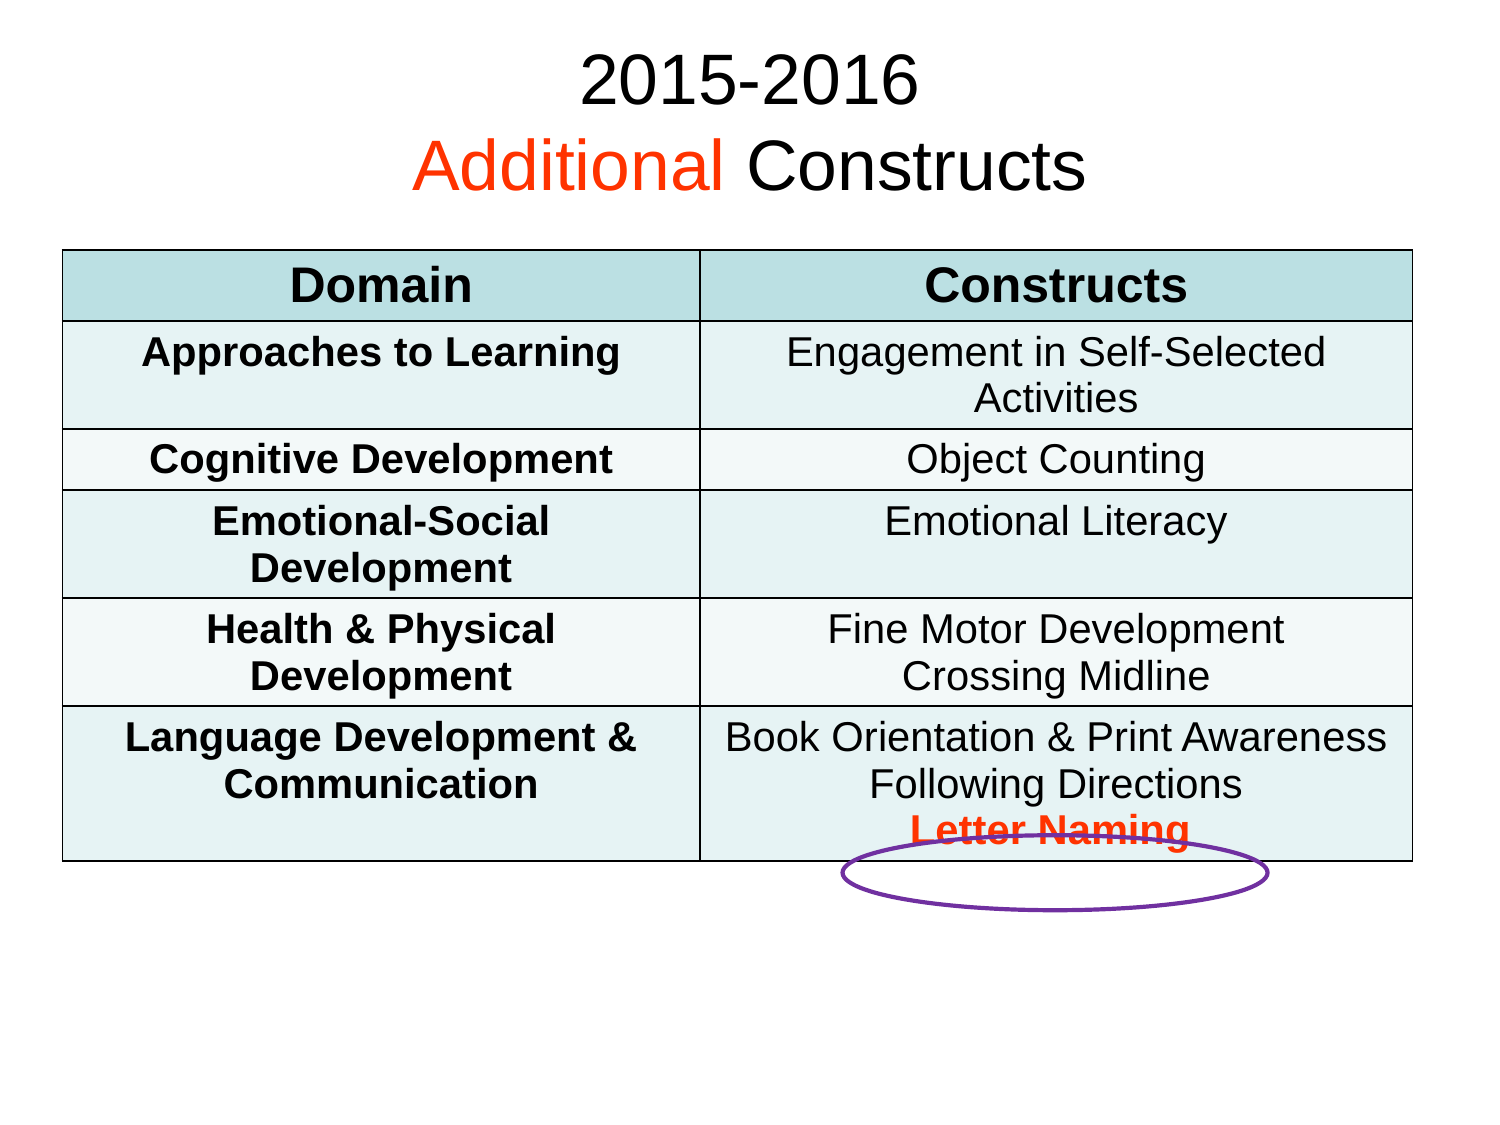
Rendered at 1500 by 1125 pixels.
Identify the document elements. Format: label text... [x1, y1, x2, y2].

table_cell Cognitive Development [63, 430, 699, 489]
table_cell Engagement in Self-Selected Activities [701, 322, 1412, 428]
table_cell Book Orientation & Print Awareness Following Directions Letter Naming [701, 707, 1412, 860]
title 2015-2016 Additional Constructs [75, 24, 1425, 213]
table_cell Object Counting [701, 430, 1412, 489]
table_cell Fine Motor Development Crossing Midline [701, 599, 1412, 705]
table_cell Health & Physical Development [63, 599, 699, 705]
table_cell Language Development & Communication [63, 707, 699, 860]
table_cell Emotional Literacy [701, 491, 1412, 597]
text_box [840, 833, 1270, 913]
table_cell Approaches to Learning [63, 322, 699, 428]
table_cell Emotional-Social Development [63, 491, 699, 597]
table_header Domain [63, 251, 699, 320]
table_header Constructs [701, 251, 1412, 320]
